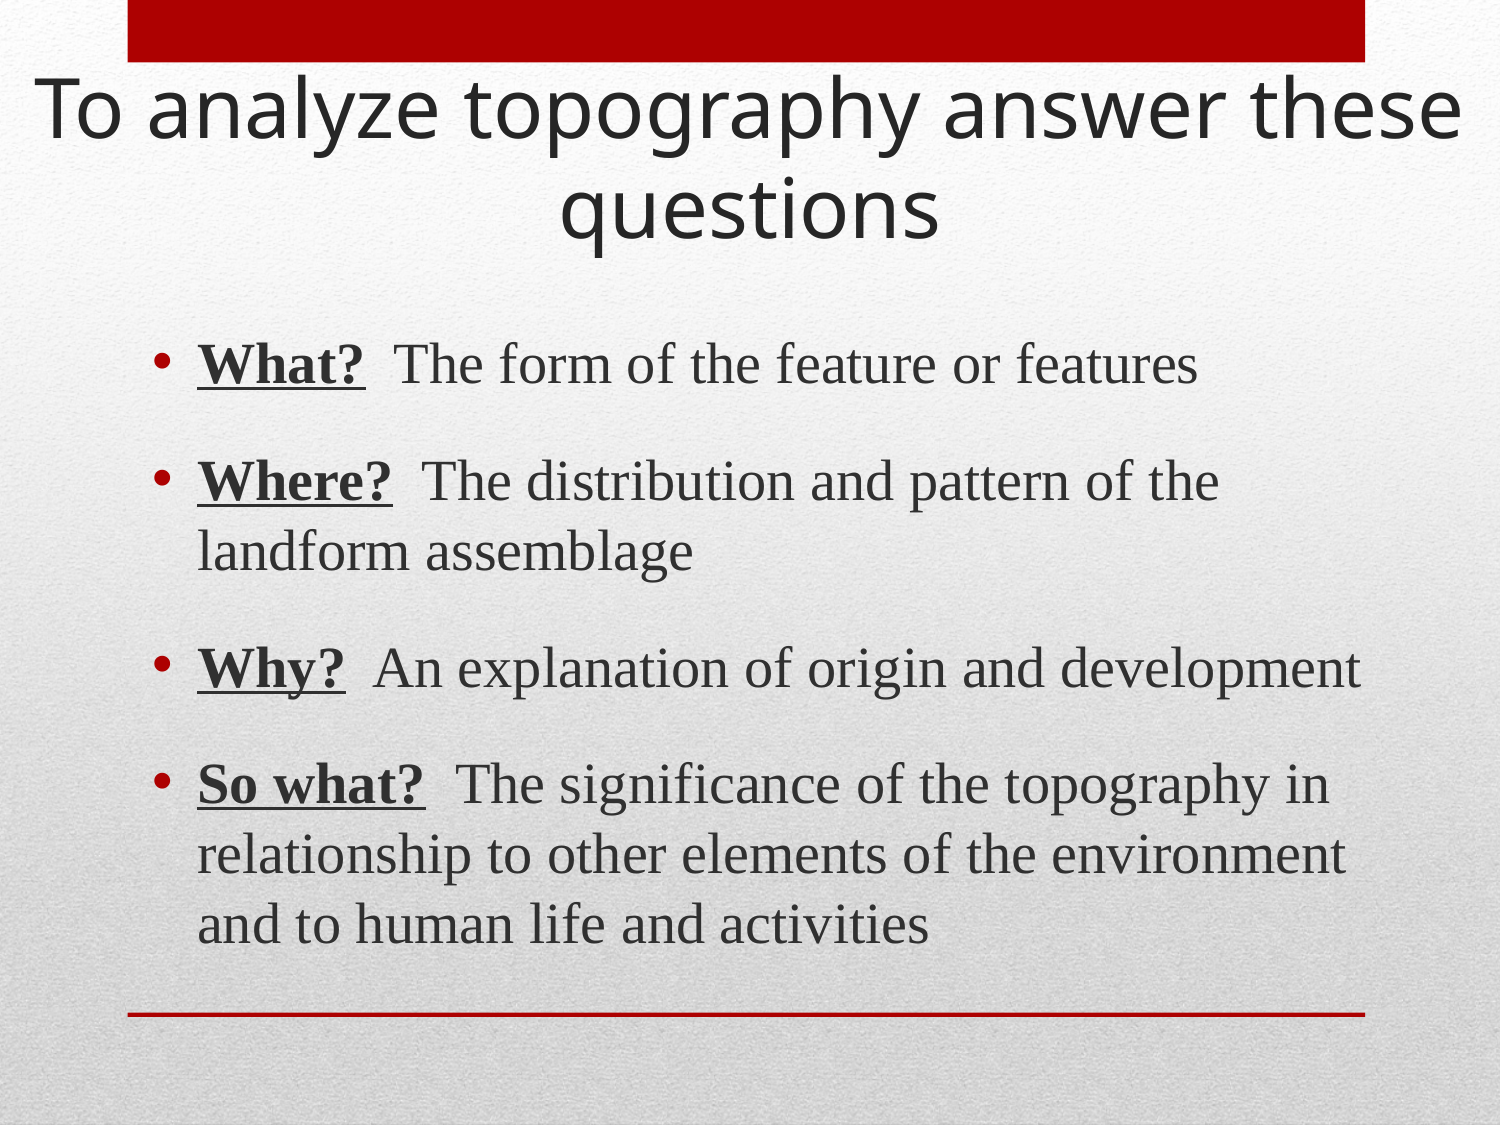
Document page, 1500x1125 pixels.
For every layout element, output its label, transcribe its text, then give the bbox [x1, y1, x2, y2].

list What? The form of the feature or features Where? The distribution and pattern of the landform assemblage Why? An explanation of origin and development So what? The significance of the topography in relationship to other elements of the environment and to human life and activities [137, 249, 1388, 1031]
title To analyze topography answer these questions [0, 75, 1500, 263]
